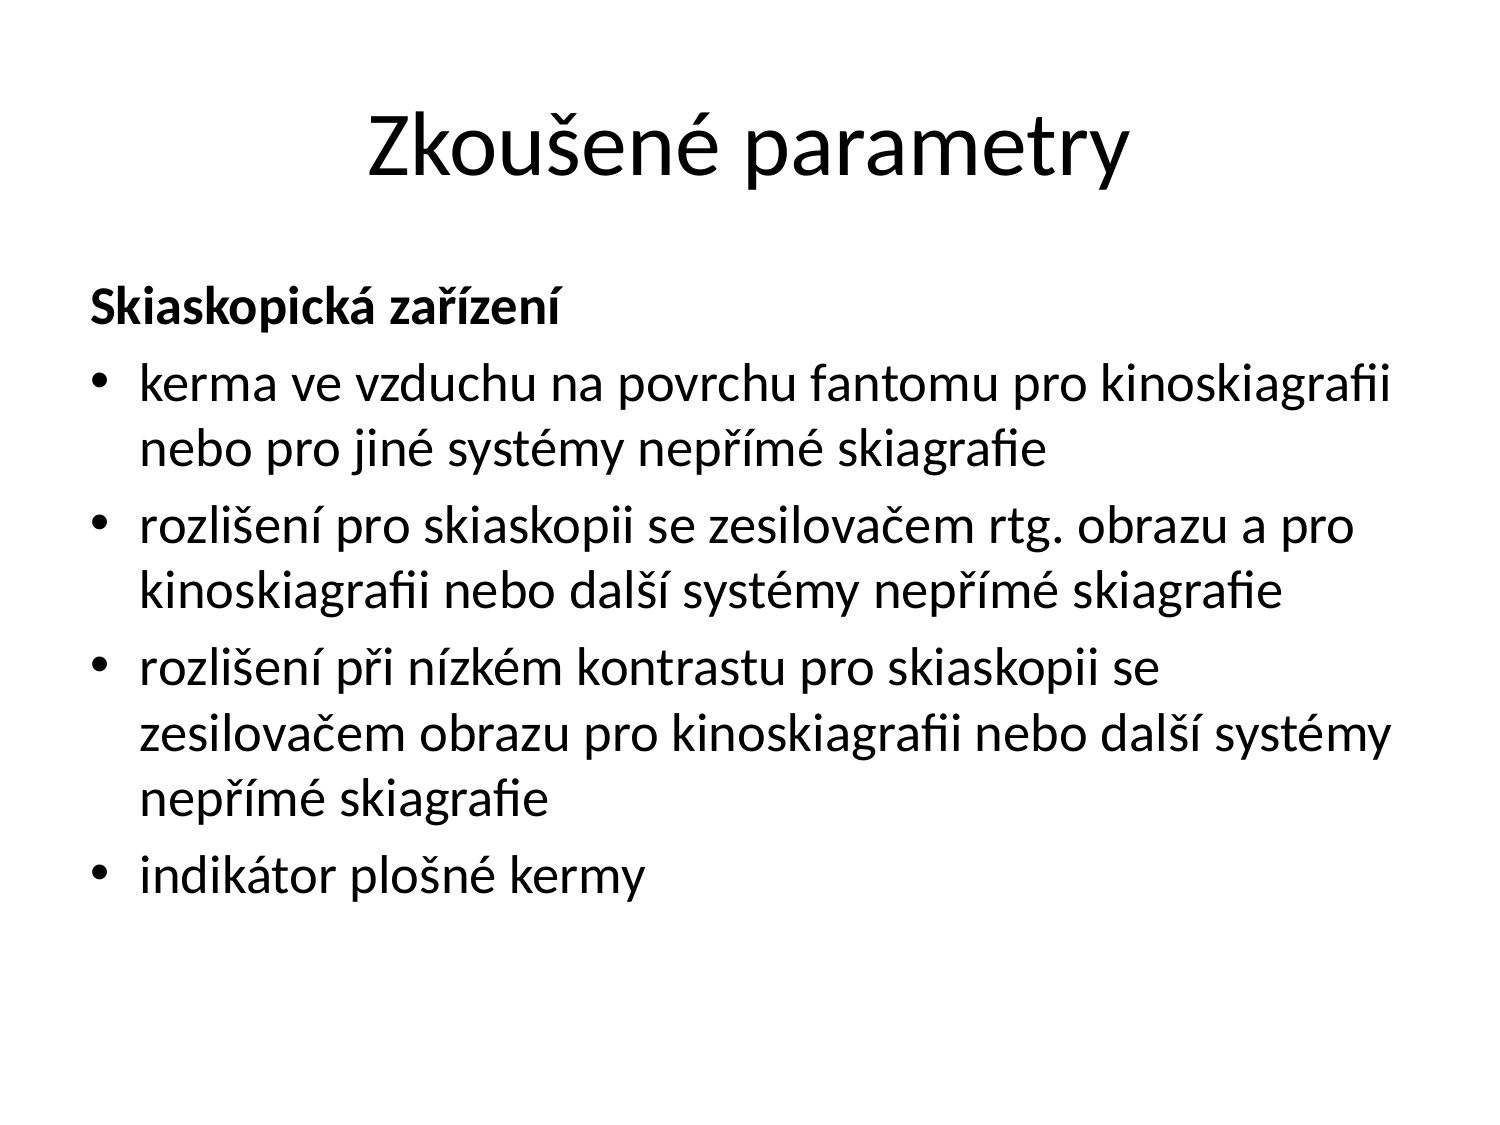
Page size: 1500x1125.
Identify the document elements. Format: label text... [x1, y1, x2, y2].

title Zkoušené parametry [75, 45, 1425, 233]
list Skiaskopická zařízení kerma ve vzduchu na povrchu fantomu pro kinoskiagrafii nebo pro jiné systémy nepřímé skiagrafie rozlišení pro skiaskopii se zesilovačem rtg. obrazu a pro kinoskiagrafii nebo další systémy nepřímé skiagrafie rozlišení při nízkém kontrastu pro skiaskopii se zesilovačem obrazu pro kinoskiagrafii nebo další systémy nepřímé skiagrafie indikátor plošné kermy [75, 262, 1425, 1005]
